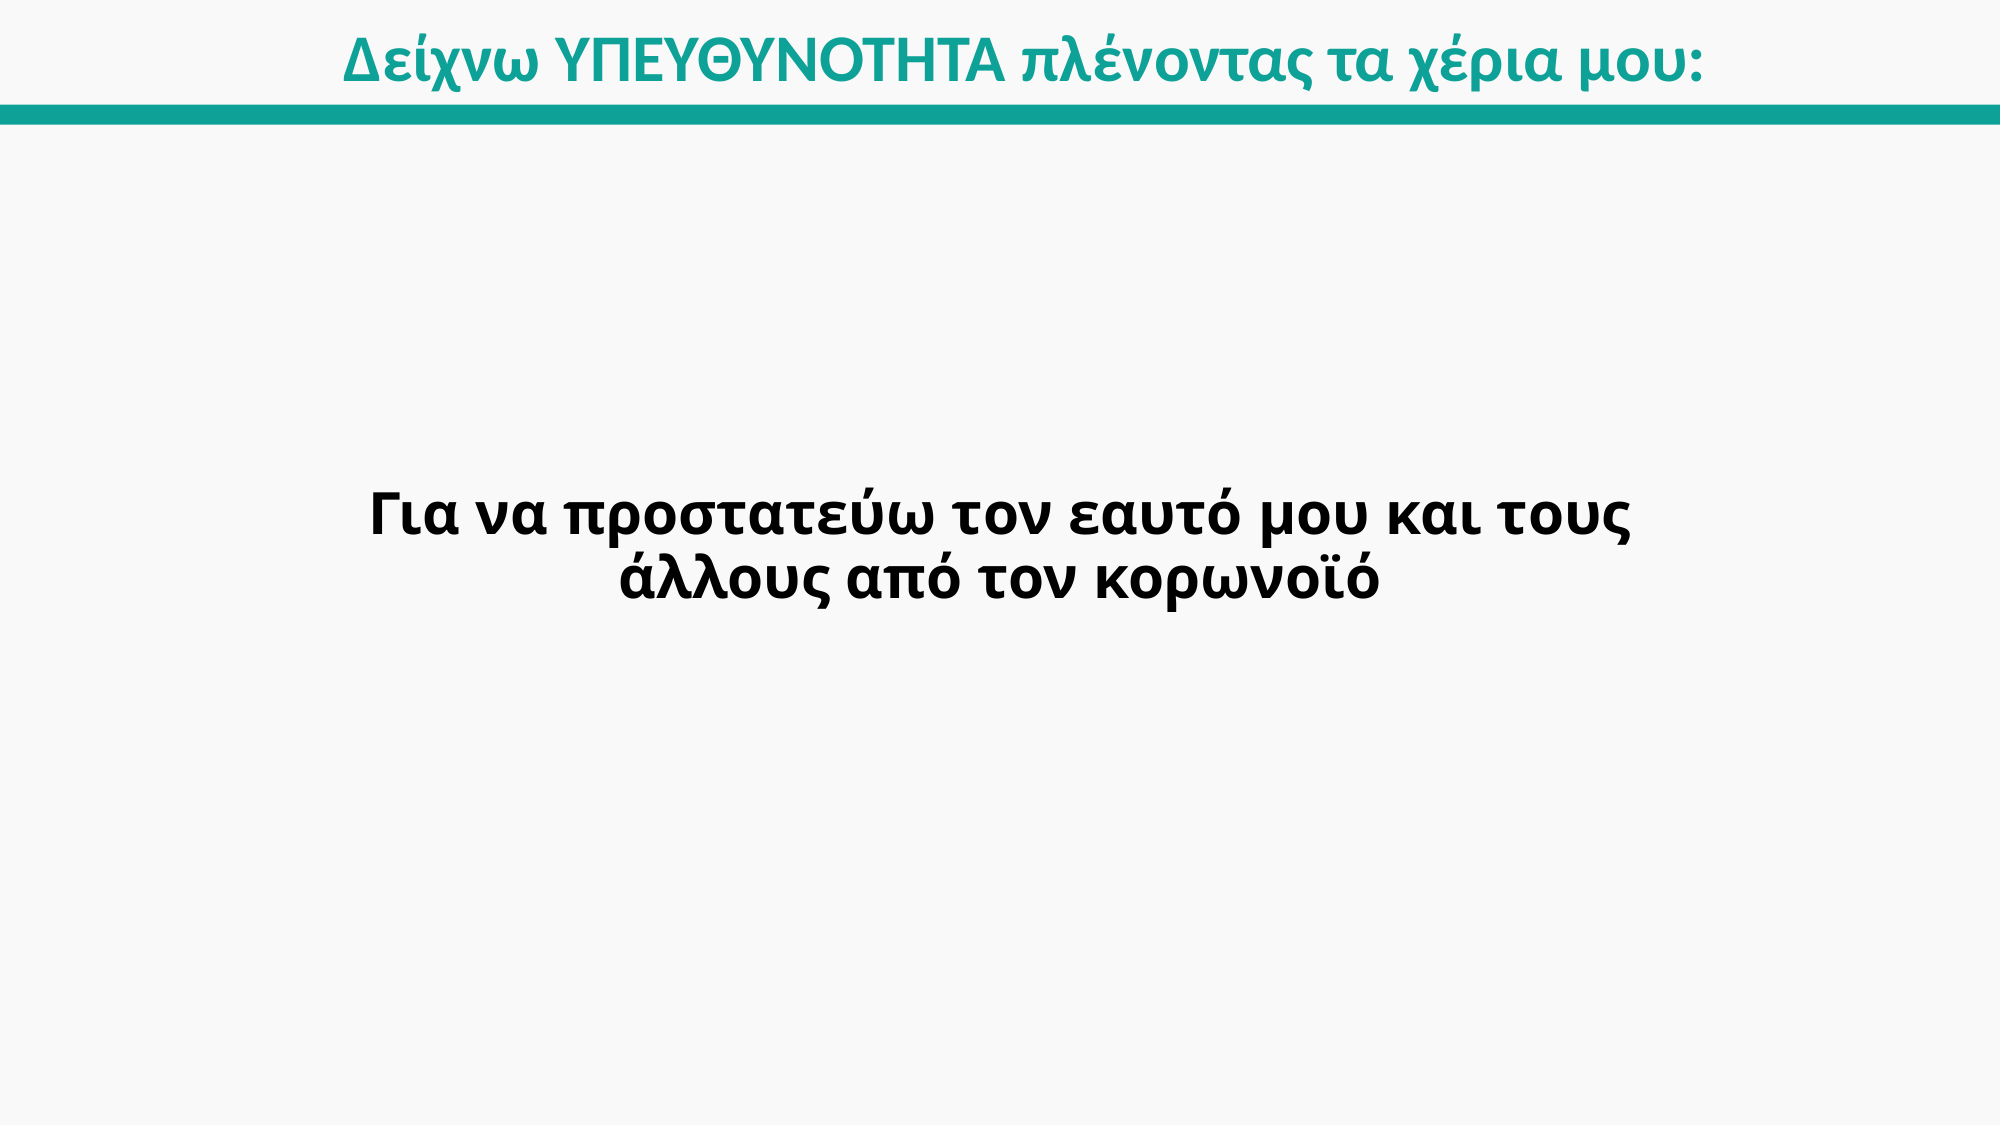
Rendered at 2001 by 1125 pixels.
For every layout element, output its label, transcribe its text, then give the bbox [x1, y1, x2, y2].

title Δείχνω ΥΠΕΥΘΥΝΟΤΗΤΑ πλένοντας τα χέρια μου: [0, 0, 2000, 122]
text_box Για να προστατεύω τον εαυτό μου και τους άλλους από τον κορωνοϊό [324, 477, 1675, 648]
